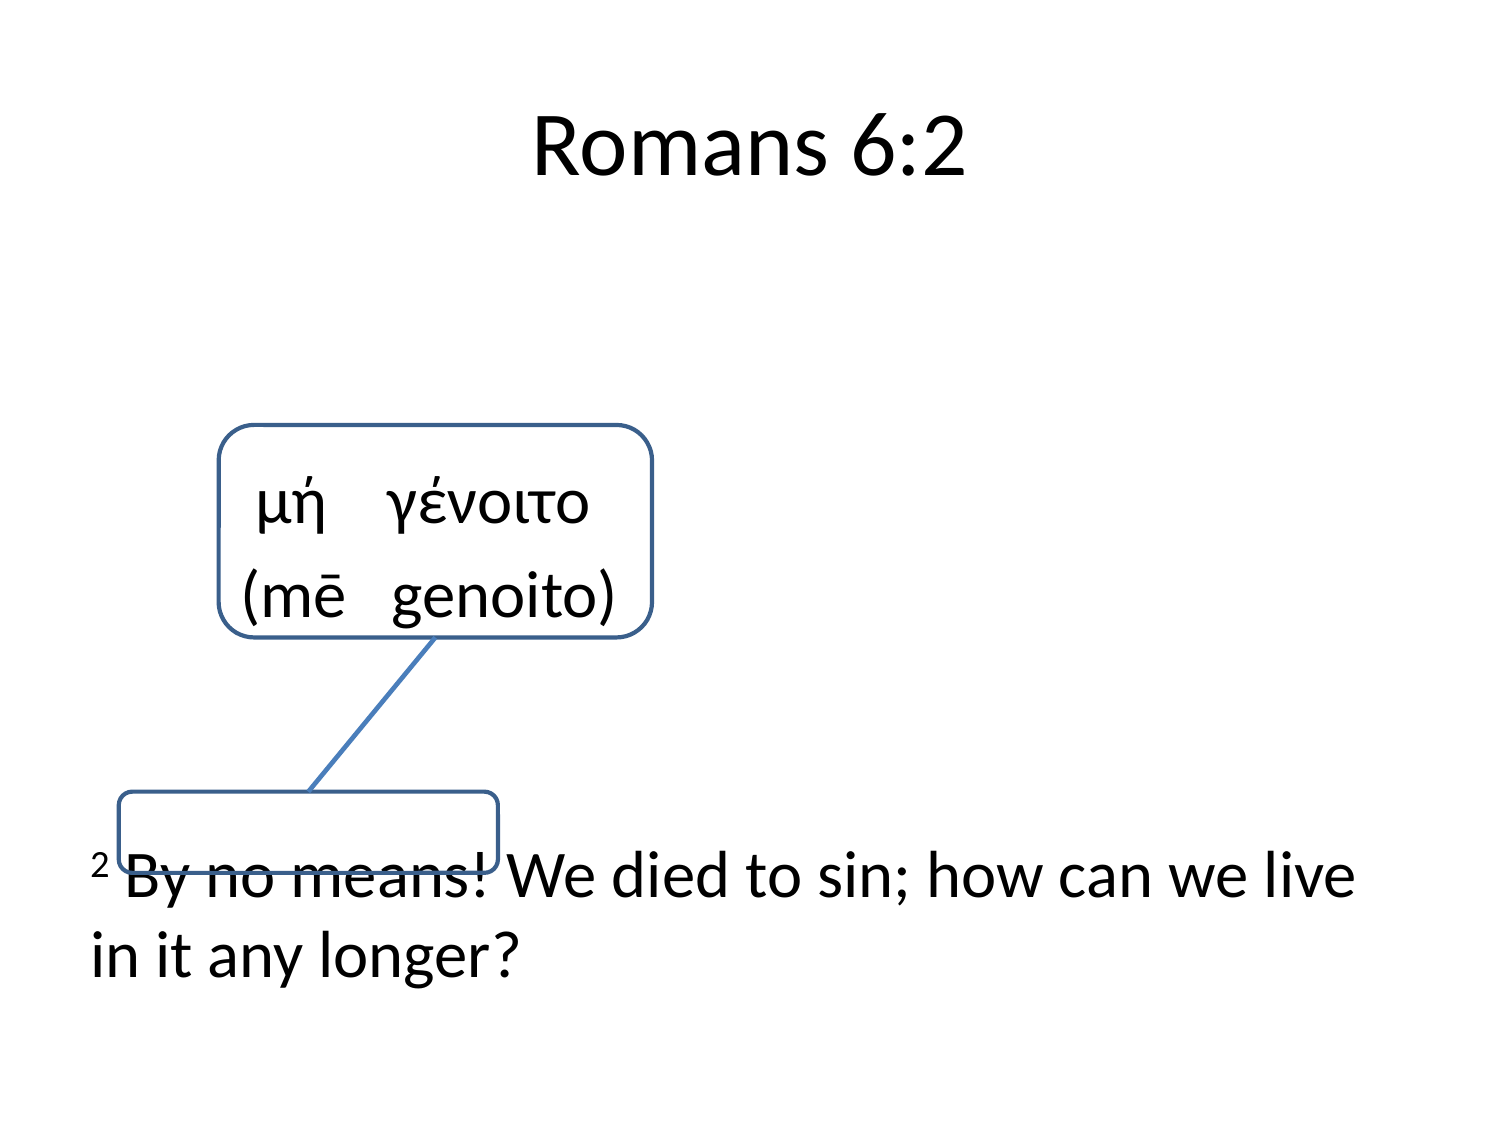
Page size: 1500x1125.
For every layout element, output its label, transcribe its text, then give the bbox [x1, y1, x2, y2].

list μή γένοιτο (mē genoito) 2 By no means! We died to sin; how can we live in it any longer? [75, 262, 1425, 1005]
text_box [216, 422, 655, 640]
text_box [308, 637, 436, 792]
title Romans 6:2 [75, 45, 1425, 233]
text_box [116, 789, 501, 875]
